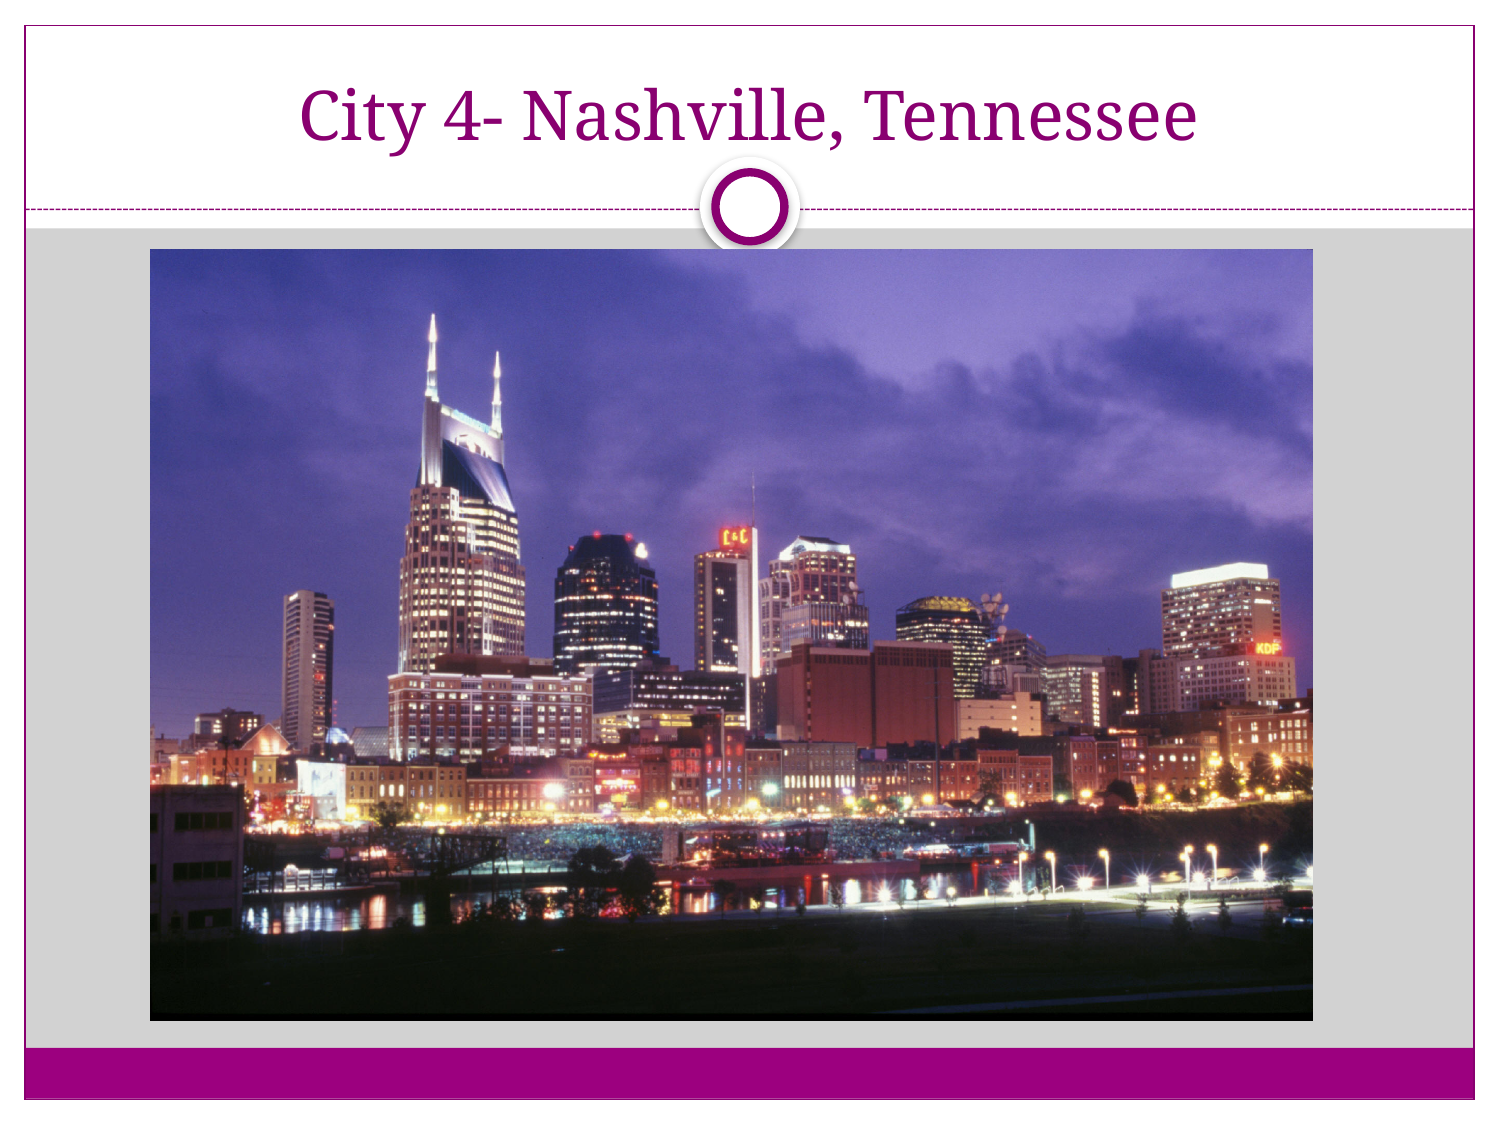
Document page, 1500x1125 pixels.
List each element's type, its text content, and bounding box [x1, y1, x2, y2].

title City 4- Nashville, Tennessee [49, 37, 1450, 162]
picture [149, 249, 1313, 1021]
